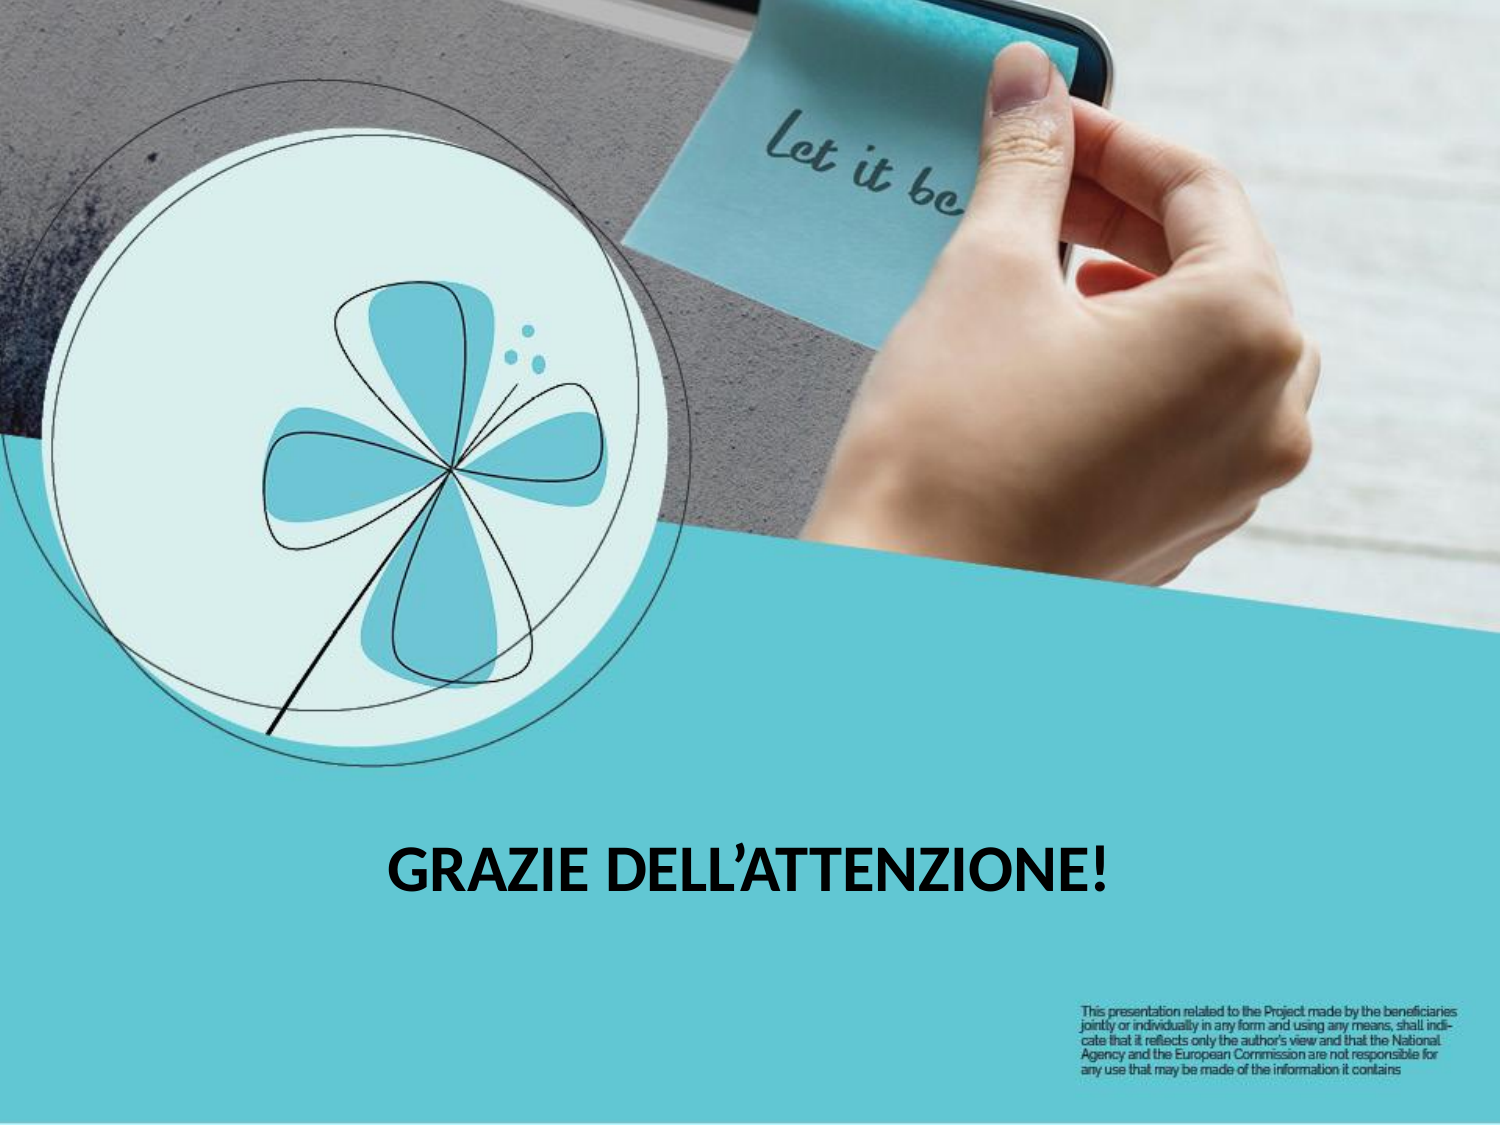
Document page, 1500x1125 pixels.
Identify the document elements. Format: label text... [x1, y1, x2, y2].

picture [0, 0, 1500, 1125]
text_box GRAZIE DELL’ATTENZIONE! [242, 817, 1258, 913]
